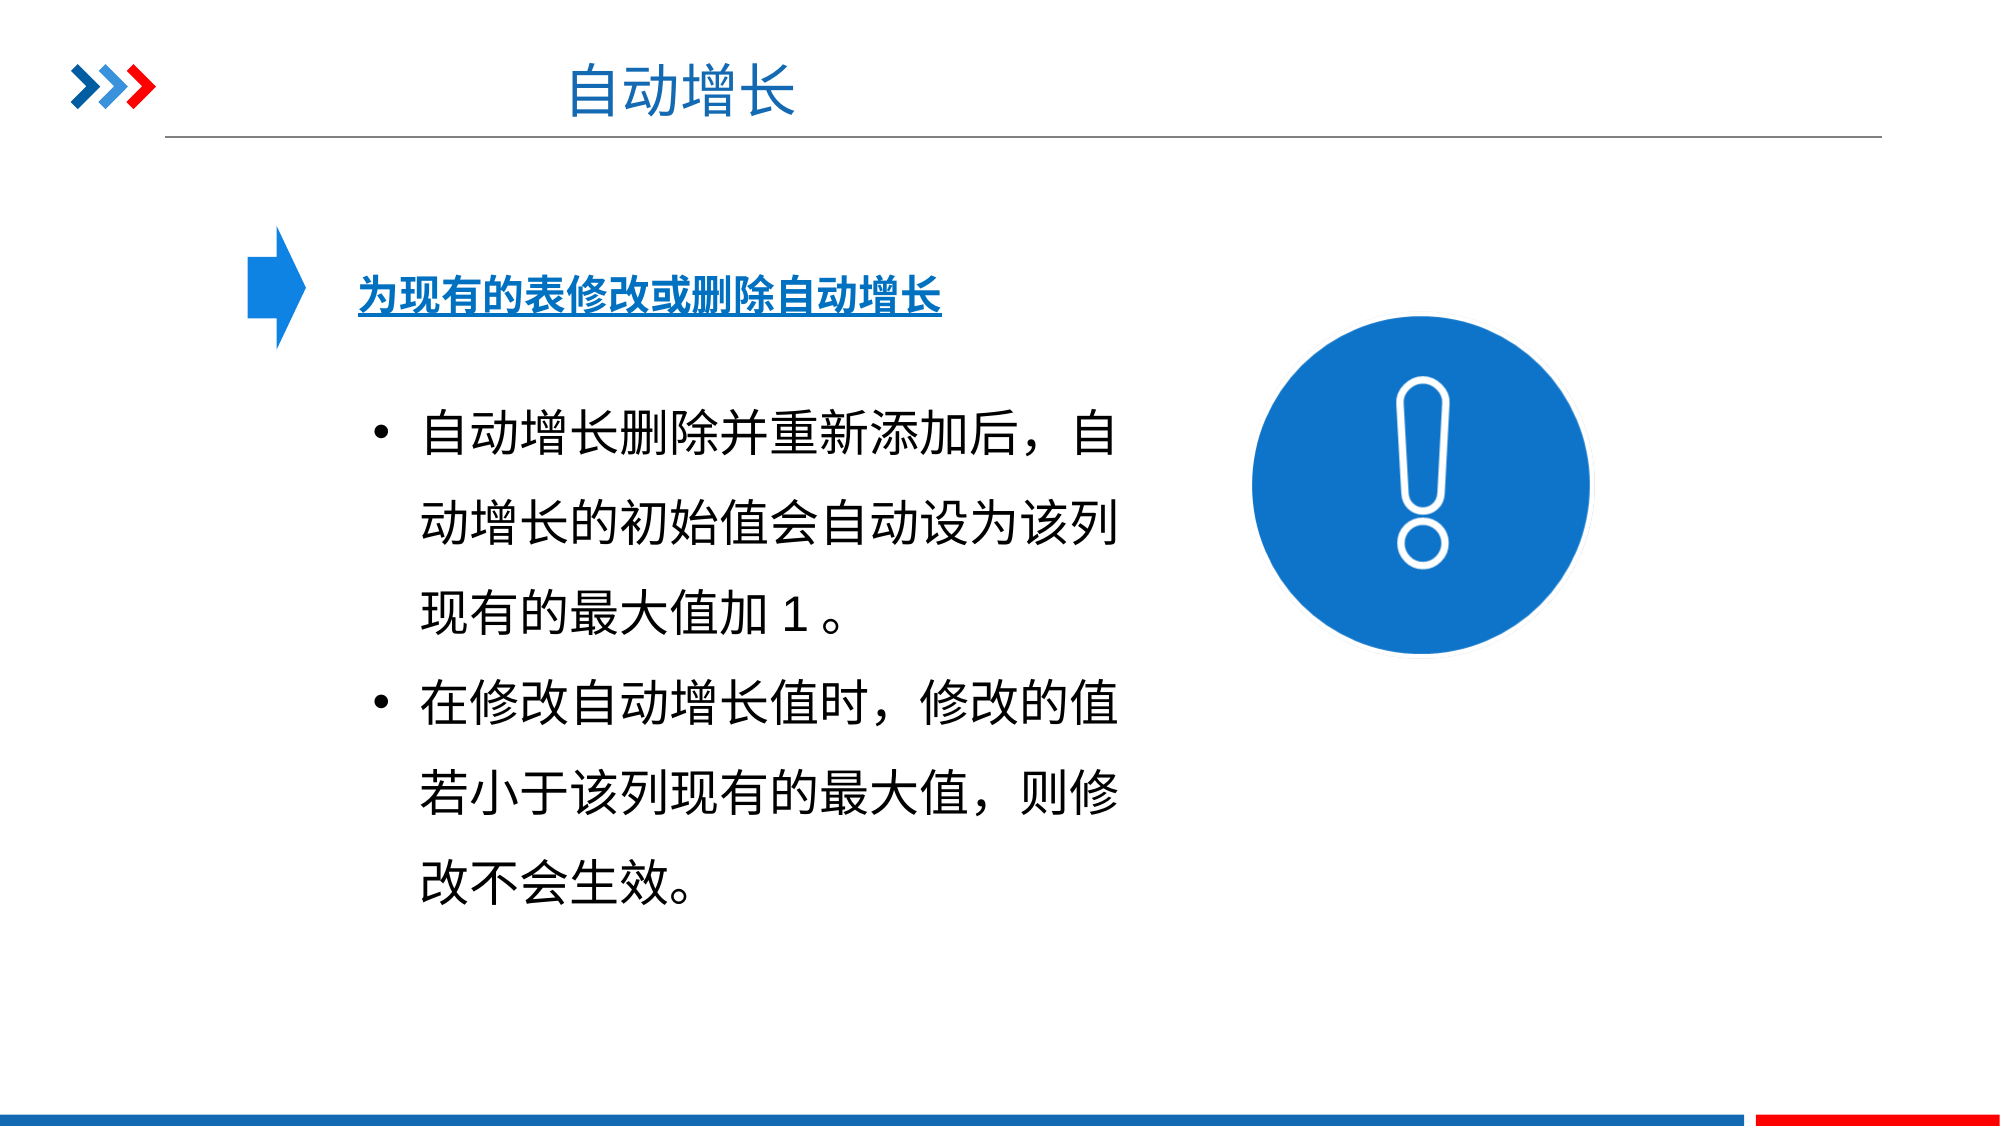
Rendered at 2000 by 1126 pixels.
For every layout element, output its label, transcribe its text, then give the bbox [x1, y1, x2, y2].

text_box 自动增长删除并重新添加后，自动增长的初始值会自动设为该列现有的最大值加1。 在修改自动增长值时，修改的值若小于该列现有的最大值，则修改不会生效。 [357, 363, 1164, 919]
title 自动增长 [521, 25, 1296, 153]
text_box [247, 226, 306, 350]
picture [1246, 280, 1693, 703]
text_box 为现有的表修改或删除自动增长 [342, 261, 958, 326]
